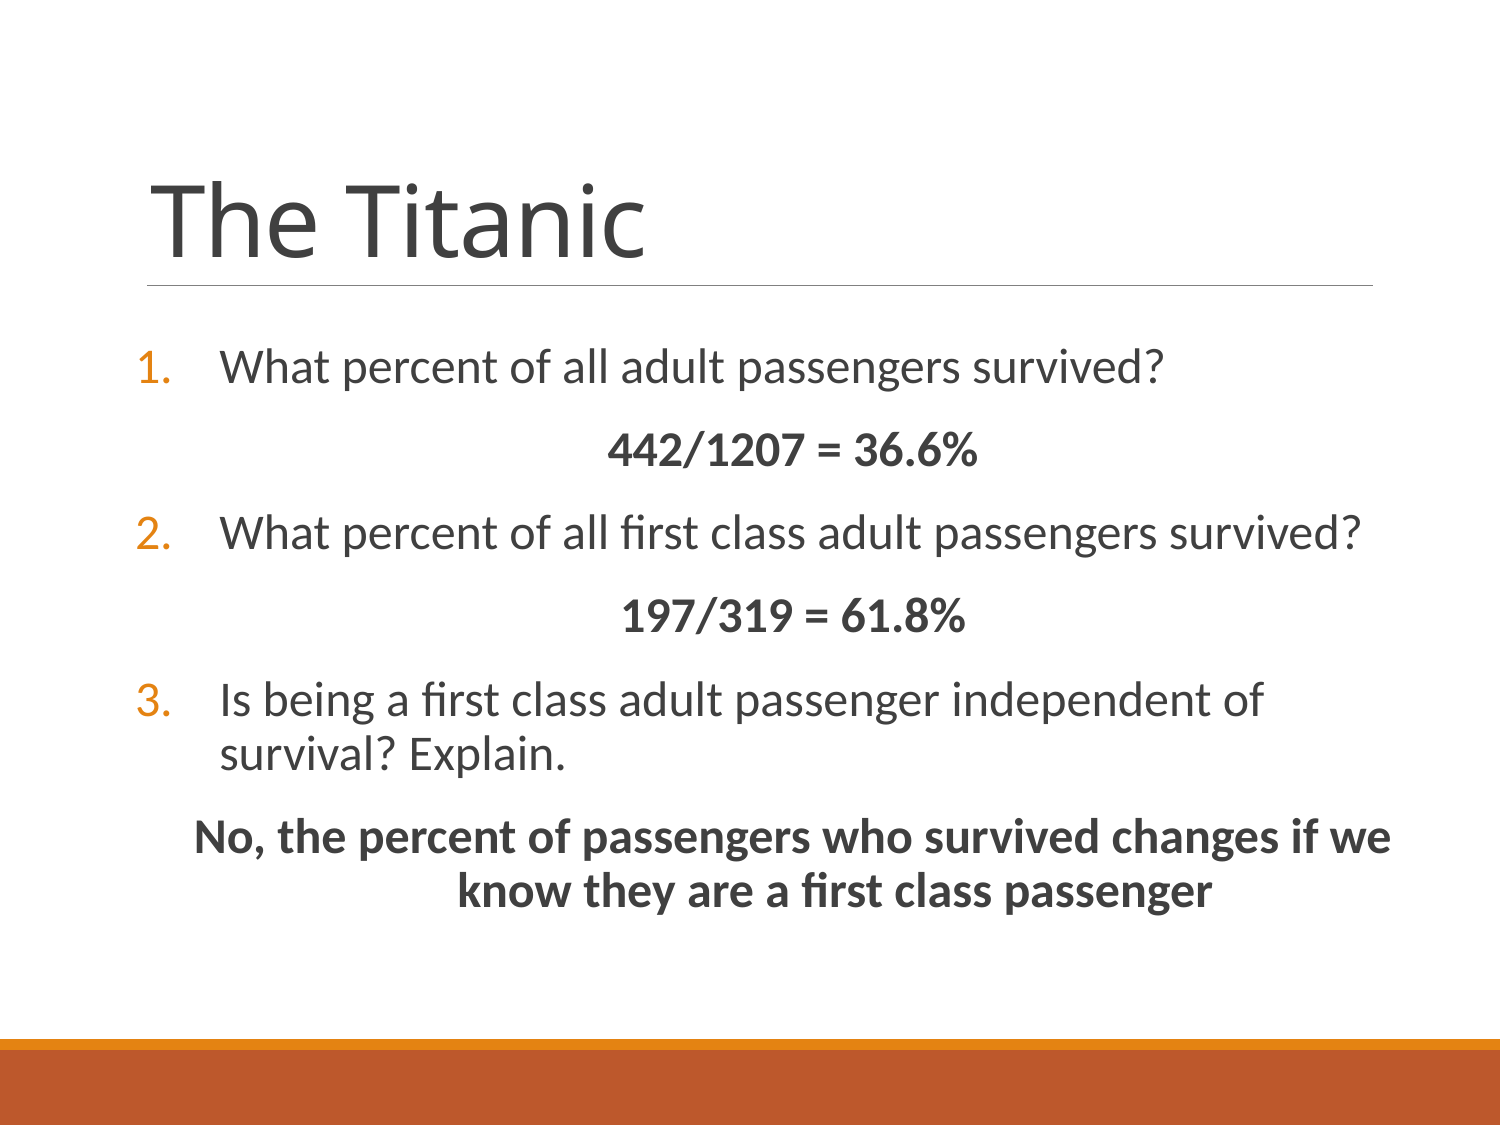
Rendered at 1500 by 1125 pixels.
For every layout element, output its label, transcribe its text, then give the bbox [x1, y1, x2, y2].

list What percent of all adult passengers survived? 442/1207 = 36.6% What percent of all first class adult passengers survived? 197/319 = 61.8% Is being a first class adult passenger independent of survival? Explain. No, the percent of passengers who survived changes if we know they are a first class passenger [135, 332, 1452, 971]
title The Titanic [135, 47, 1373, 285]
